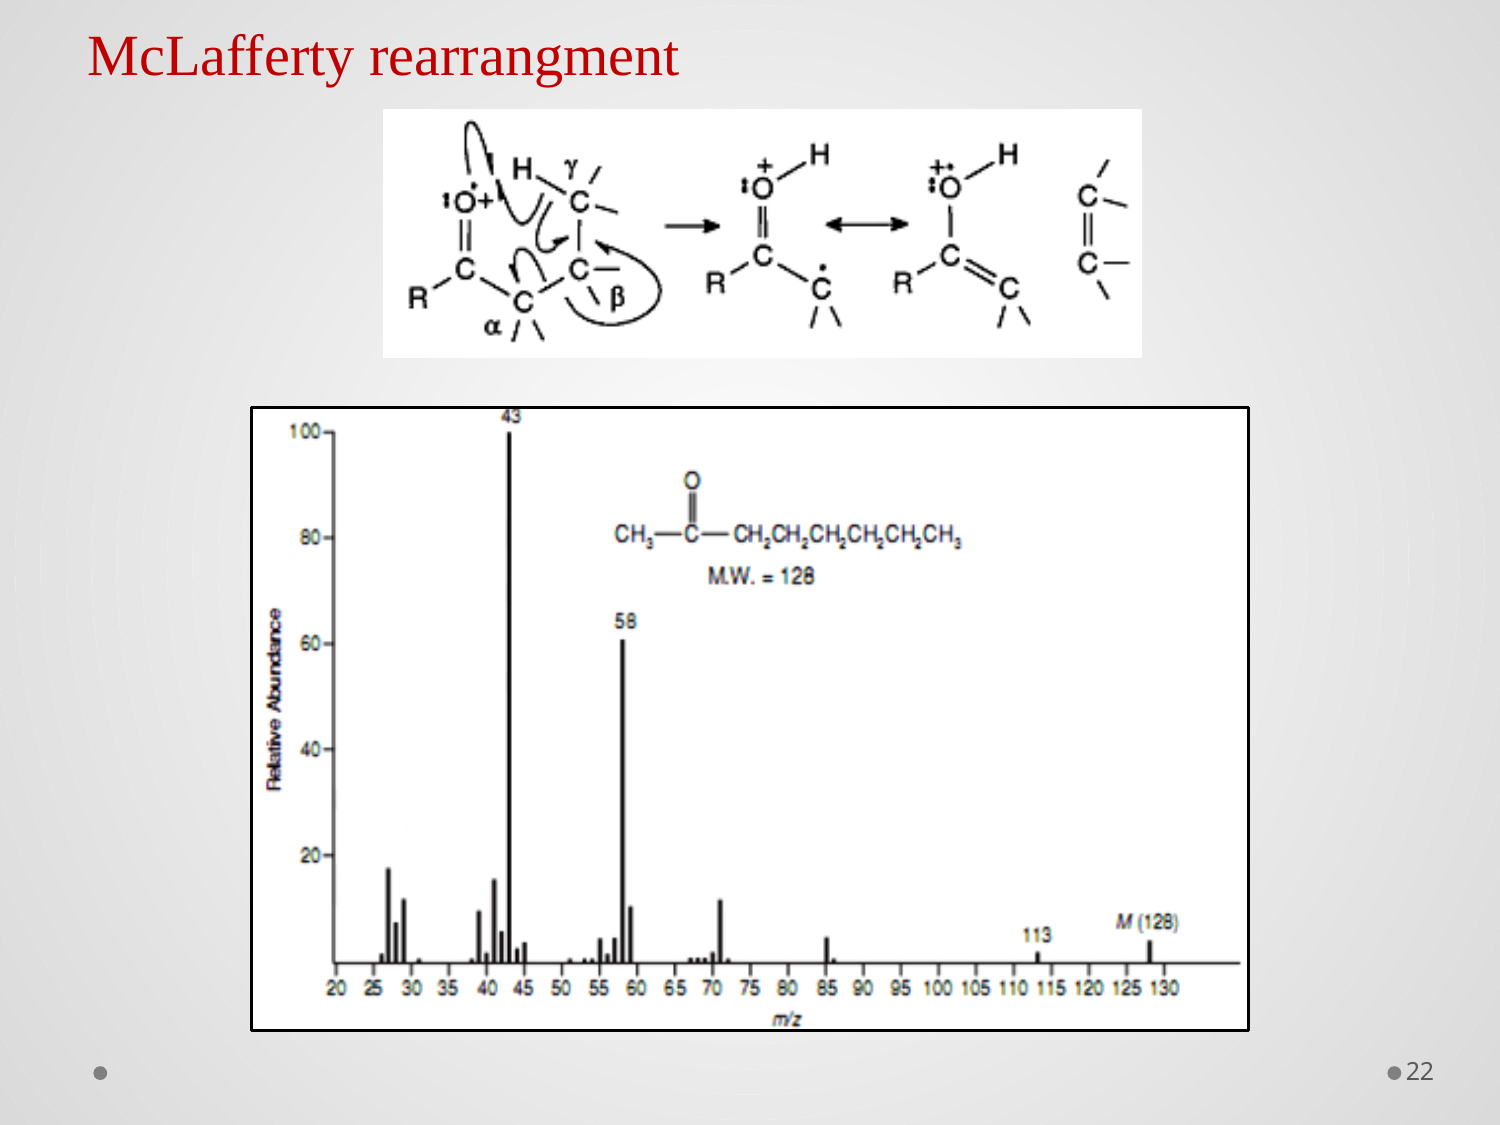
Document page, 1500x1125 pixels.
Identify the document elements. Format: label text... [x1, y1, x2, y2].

picture [383, 109, 1142, 359]
text_box McLafferty rearrangment [72, 10, 695, 95]
picture [253, 408, 1247, 1030]
slide_number 22 [1401, 1042, 1494, 1103]
